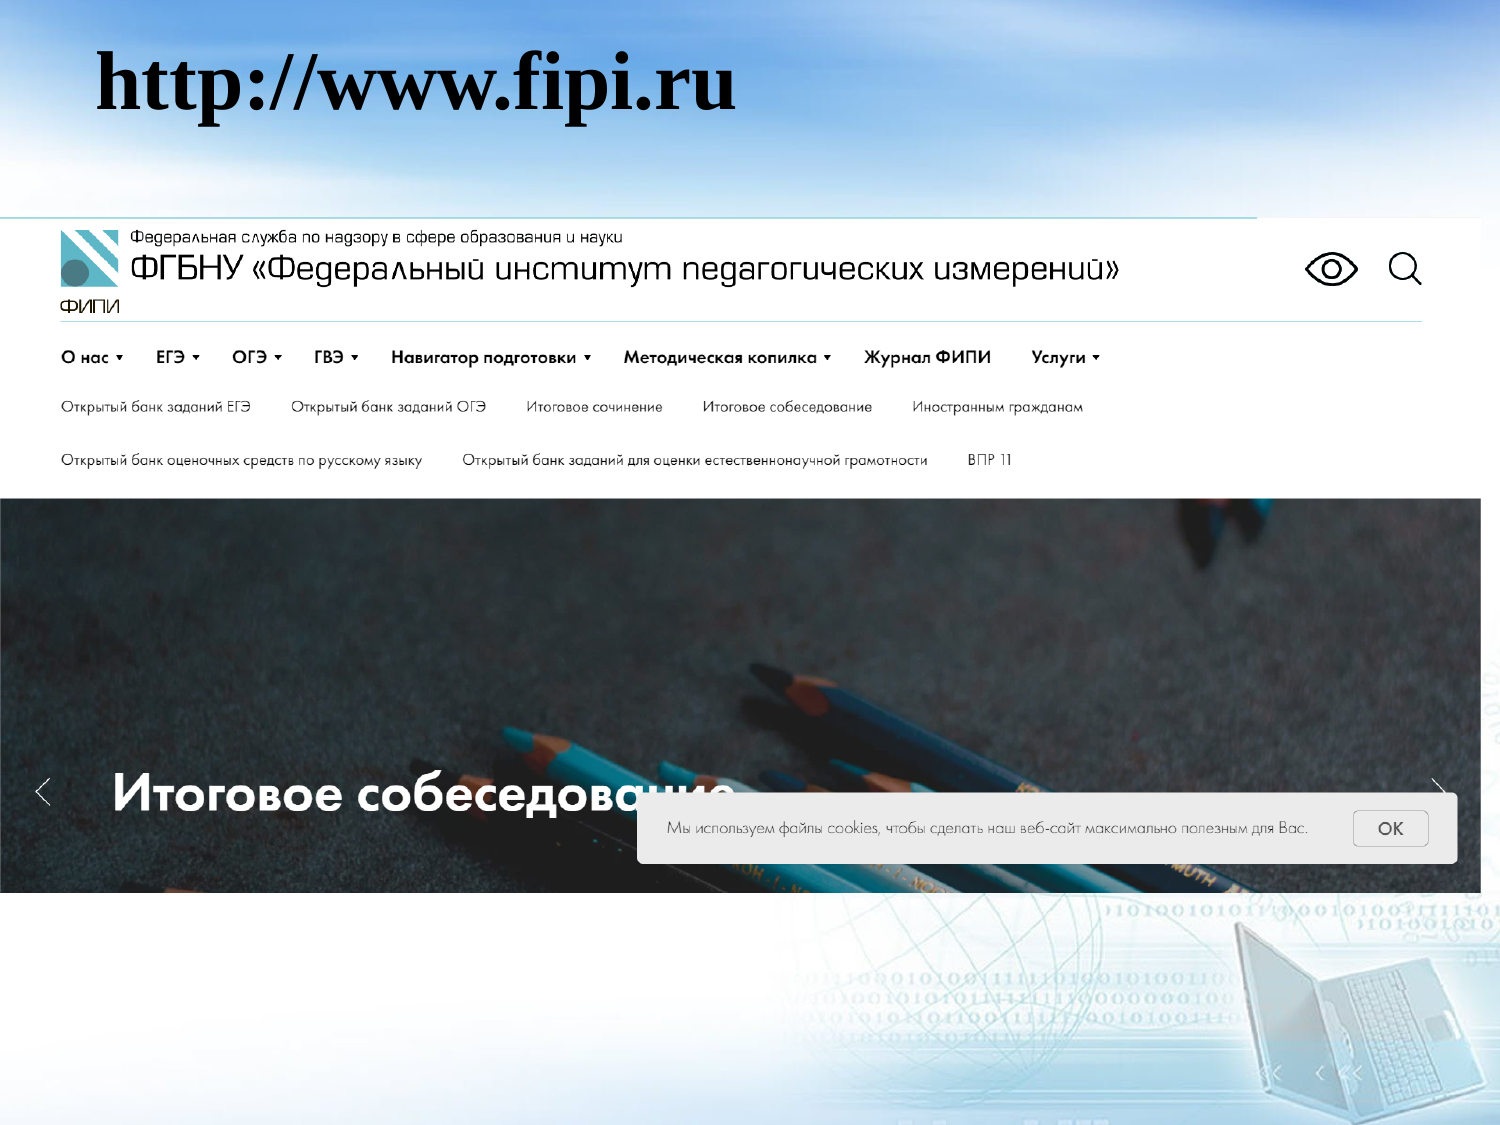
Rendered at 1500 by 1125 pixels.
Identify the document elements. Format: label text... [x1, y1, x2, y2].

text_box http://www.fipi.ru [80, 19, 775, 134]
picture [0, 0, 1500, 1125]
